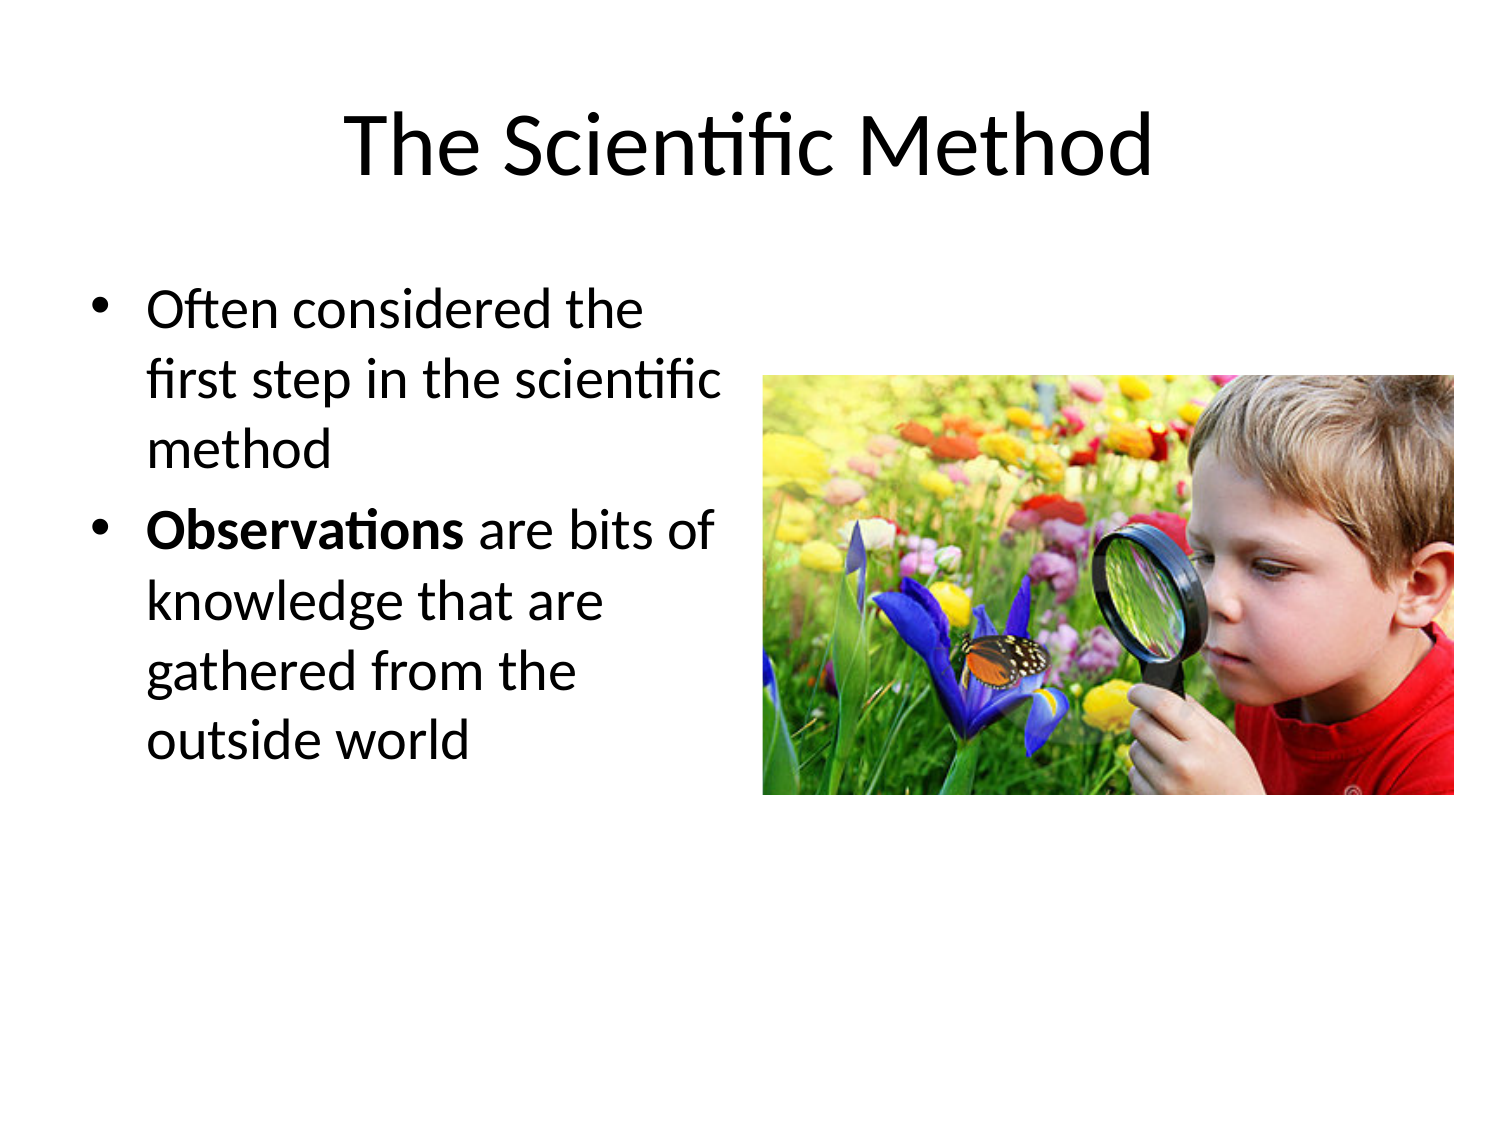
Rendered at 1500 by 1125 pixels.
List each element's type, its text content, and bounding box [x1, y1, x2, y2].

title The Scientific Method [75, 45, 1425, 233]
picture [762, 374, 1455, 795]
list Often considered the first step in the scientific method Observations are bits of knowledge that are gathered from the outside world [75, 262, 738, 1005]
